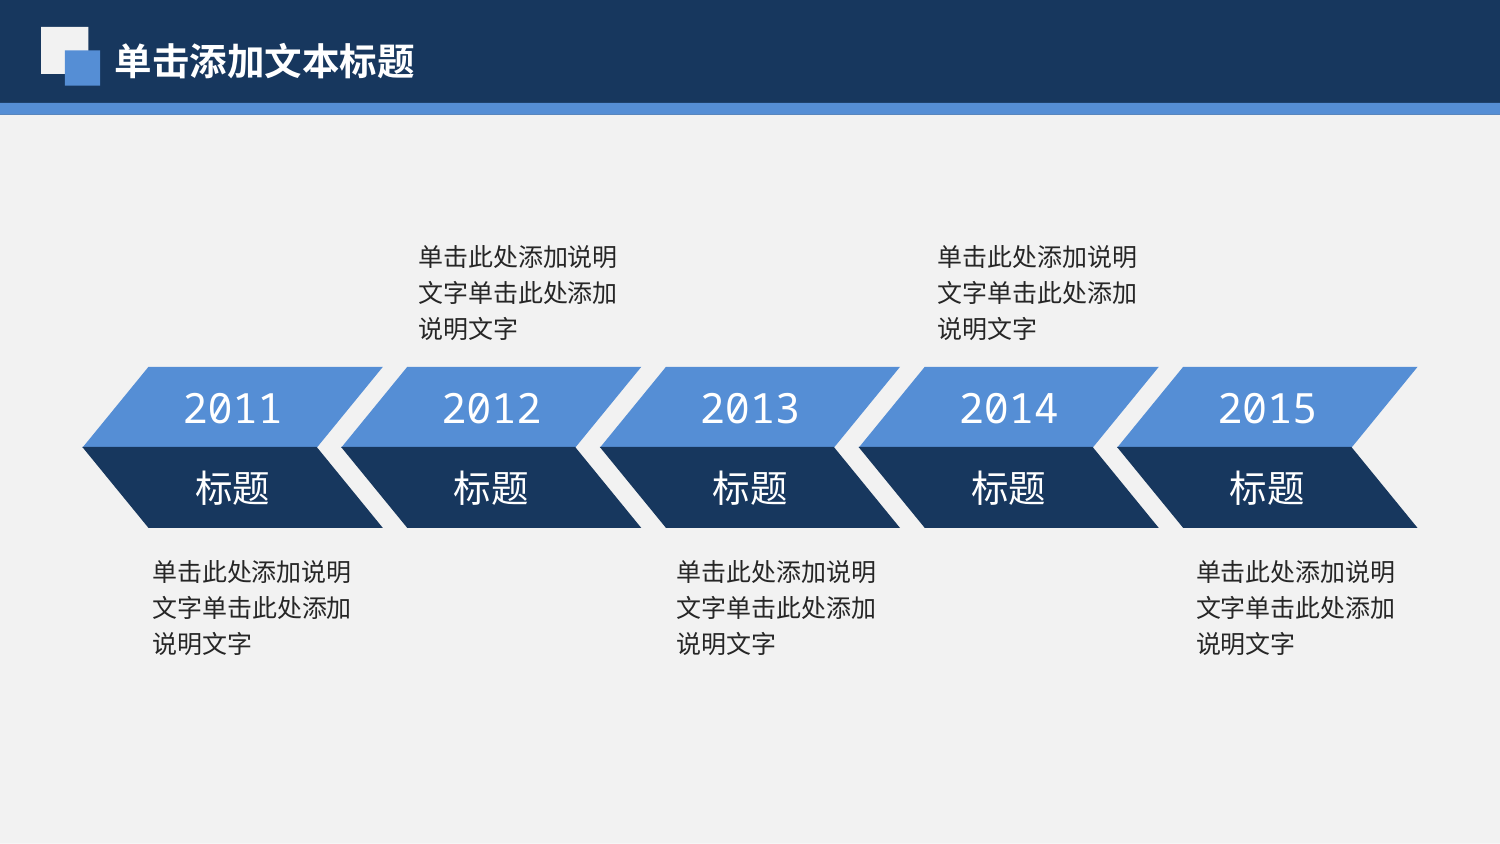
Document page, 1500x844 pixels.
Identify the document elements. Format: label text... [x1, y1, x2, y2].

text_box 单击此处添加说明文字单击此处添加说明文字 [150, 535, 378, 684]
text_box [63, 48, 102, 88]
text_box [858, 366, 1115, 529]
text_box [39, 25, 91, 76]
text_box 单击此处添加说明文字单击此处添加说明文字 [920, 211, 1161, 365]
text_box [82, 366, 339, 529]
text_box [340, 366, 598, 529]
text_box 单击添加文本标题 [100, 30, 479, 91]
text_box [0, 101, 1500, 117]
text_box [599, 366, 857, 529]
text_box 单击此处添加说明文字单击此处添加说明文字 [401, 211, 642, 365]
text_box 单击此处添加说明文字单击此处添加说明文字 [660, 535, 900, 684]
text_box 单击此处添加说明文字单击此处添加说明文字 [1179, 532, 1420, 684]
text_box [1116, 366, 1418, 529]
text_box [0, 0, 1500, 101]
